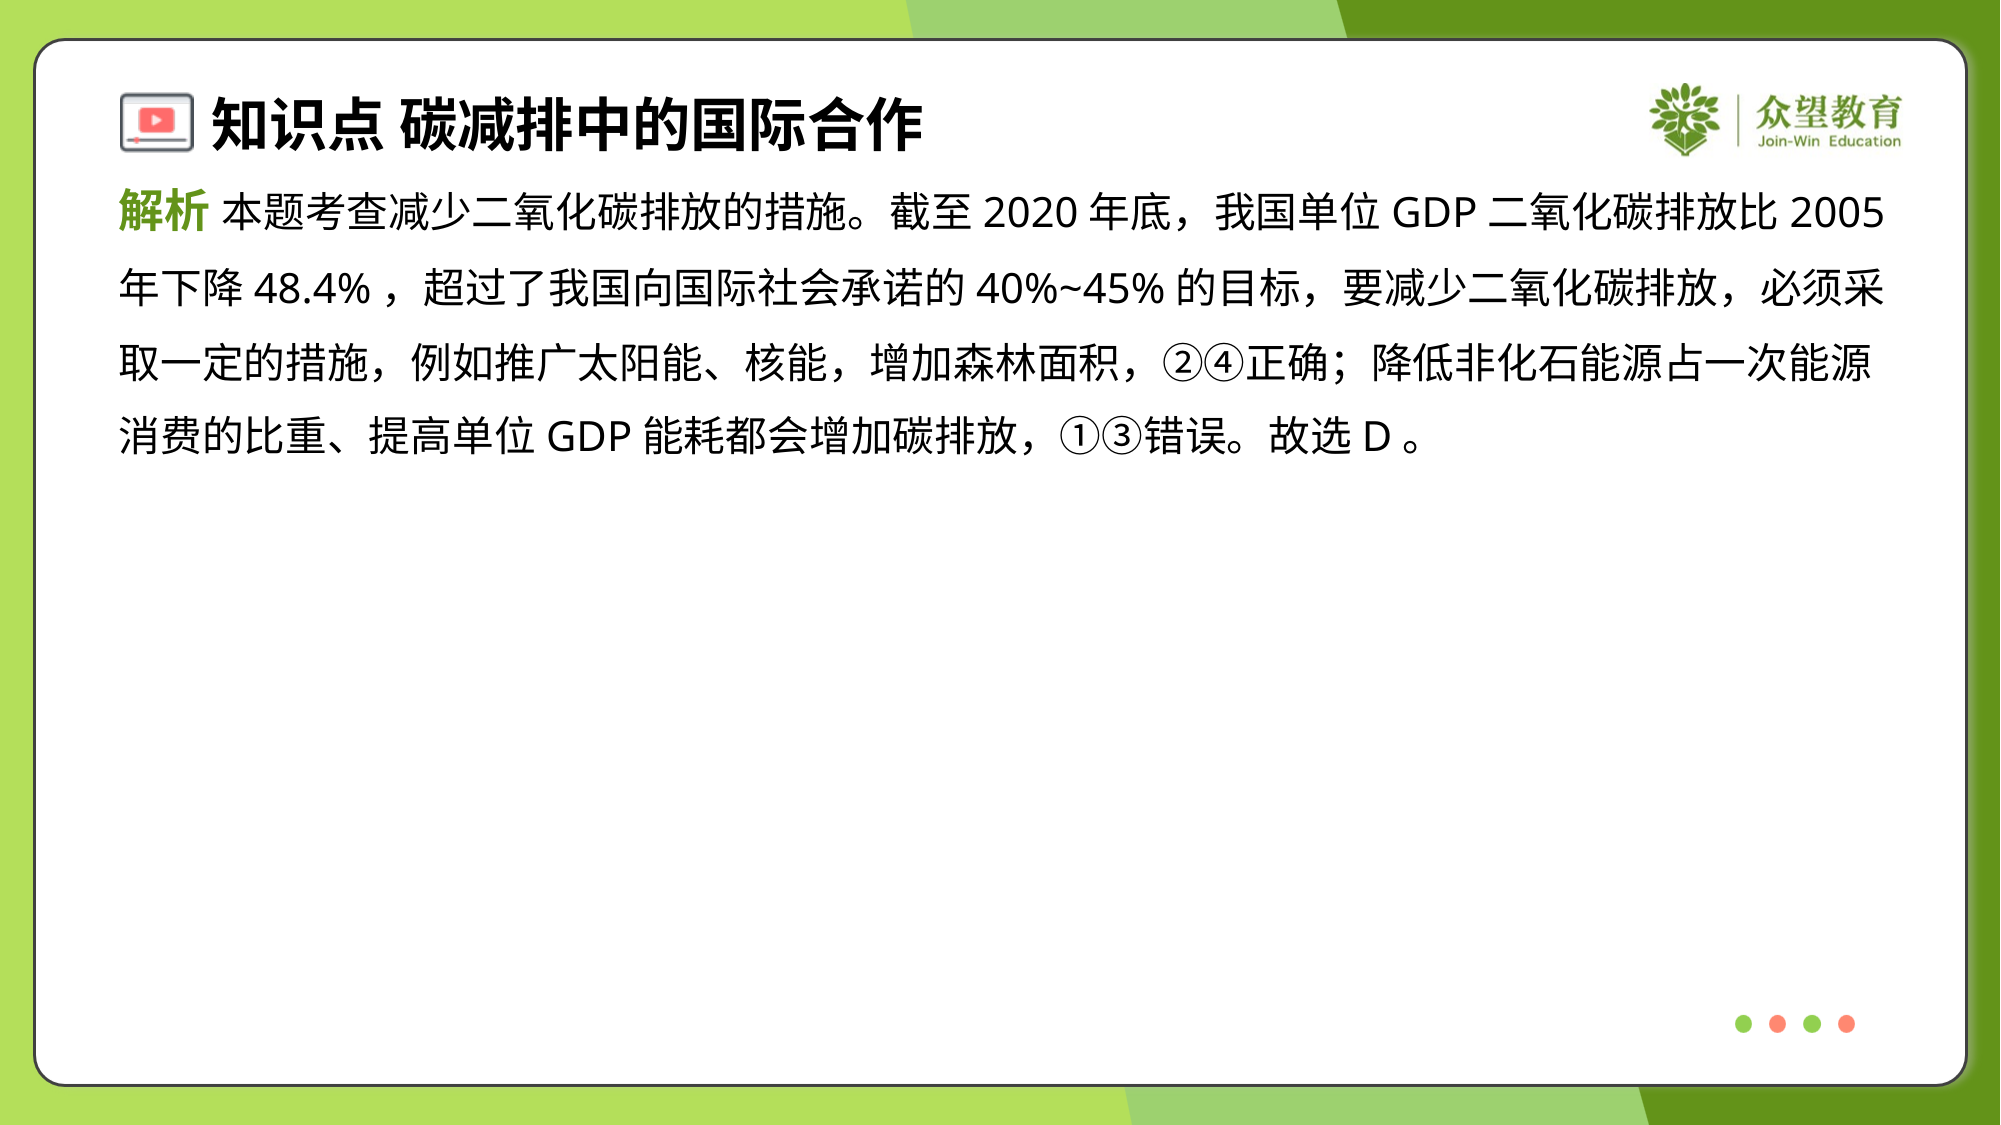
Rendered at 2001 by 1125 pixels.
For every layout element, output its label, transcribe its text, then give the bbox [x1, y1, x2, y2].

picture [0, 0, 2000, 1125]
text_box 解析 本题考查减少二氧化碳排放的措施。截至2020年底，我国单位GDP二氧化碳排放比2005 年下降48.4%，超过了我国向国际社会承诺的40%~45%的目标，要减少二氧化碳排放，必须采 取一定的措施，例如推广太阳能、核能，增加森林面积，②④正确；降低非化石能源占一次能源 消费的比重、提高单位GDP能耗都会增加碳排放，①③错误。故选D。 [118, 159, 1883, 452]
